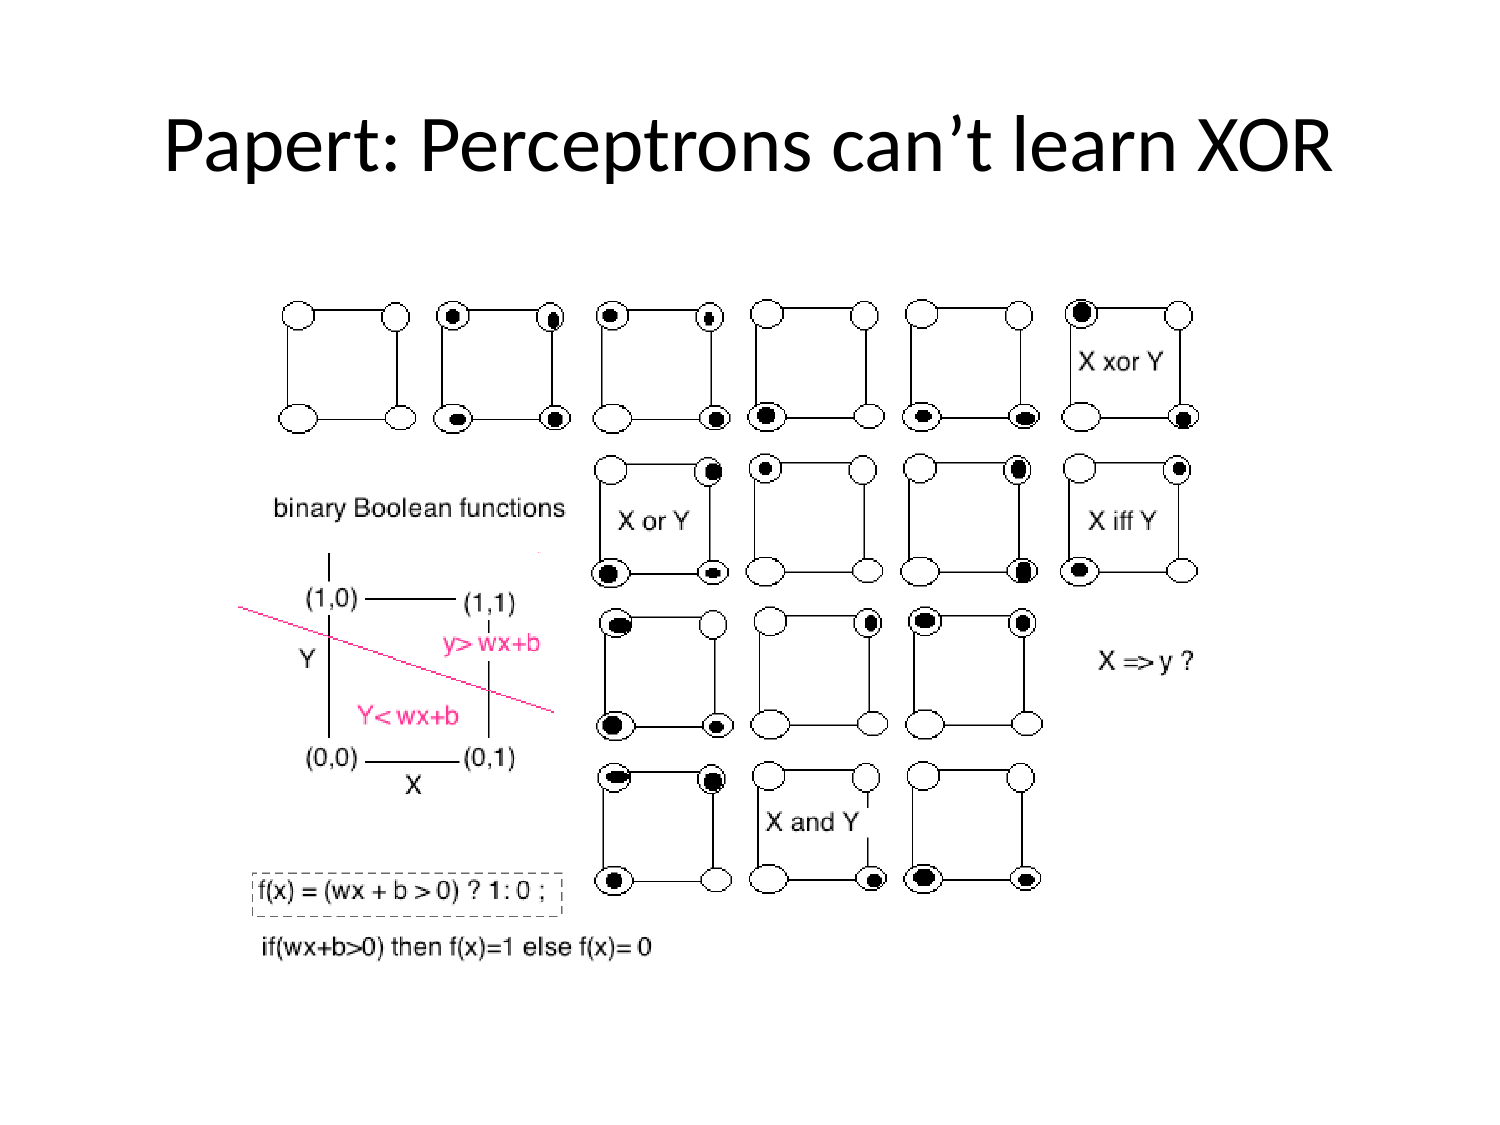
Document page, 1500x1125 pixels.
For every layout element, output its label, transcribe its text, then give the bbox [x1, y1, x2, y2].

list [74, 262, 1426, 1006]
title Papert: Perceptrons can’t learn XOR [75, 45, 1425, 233]
